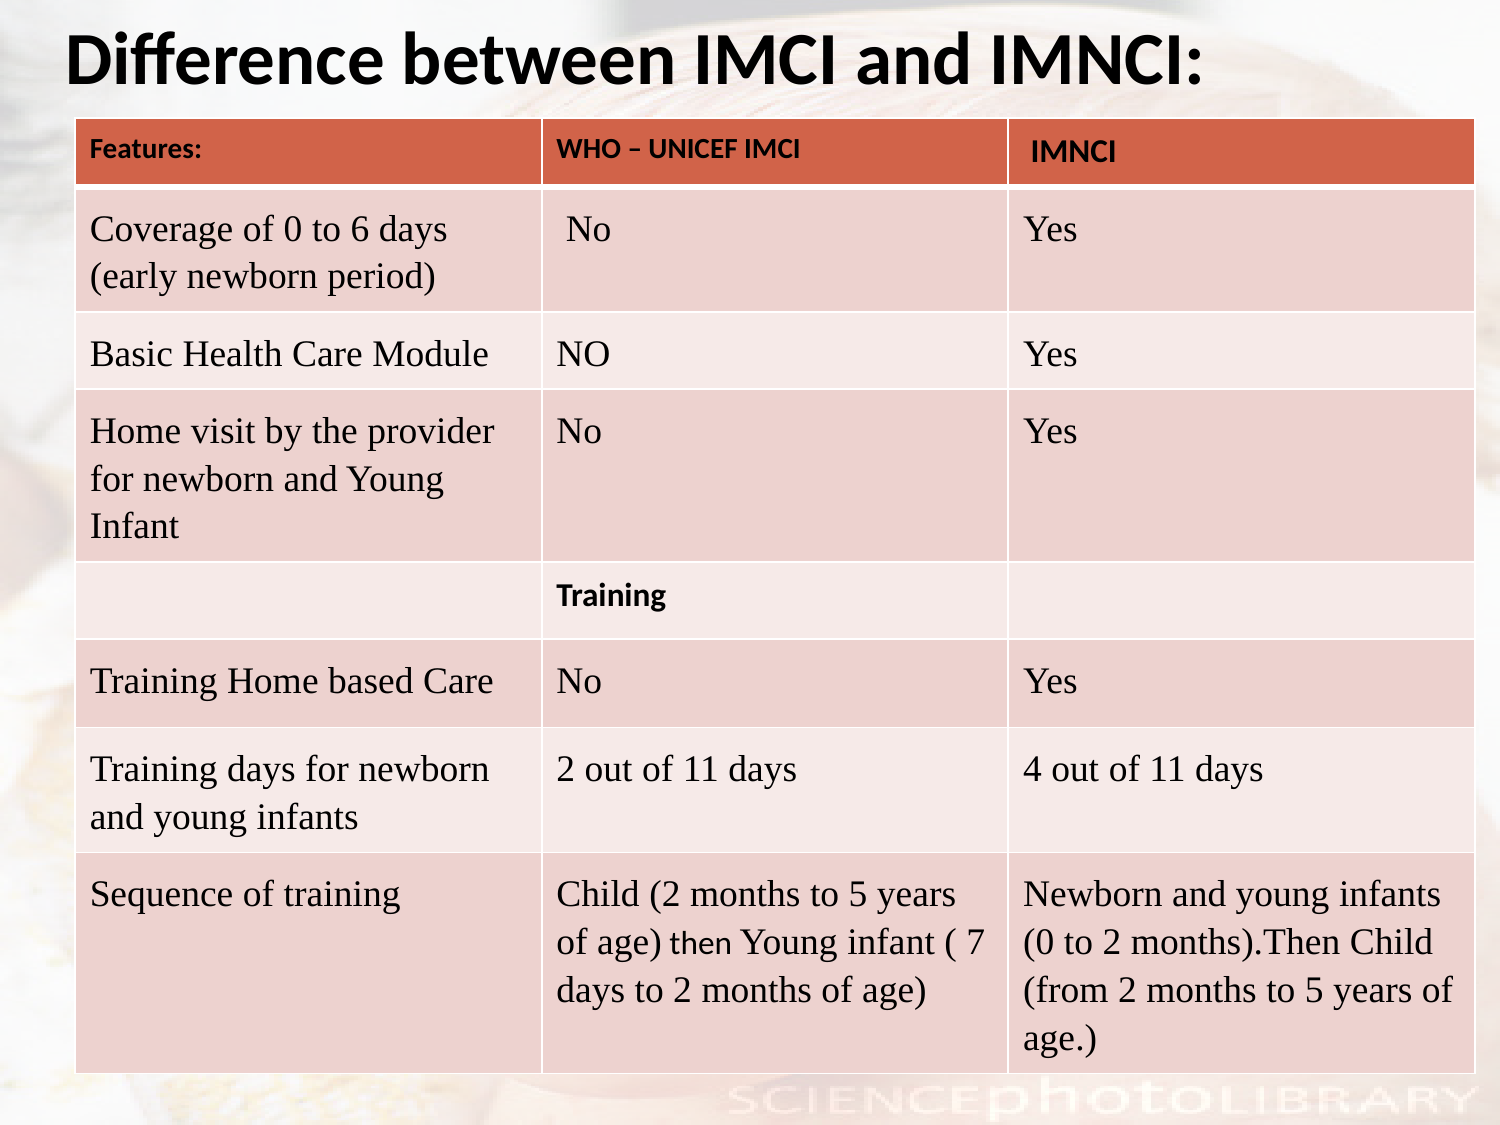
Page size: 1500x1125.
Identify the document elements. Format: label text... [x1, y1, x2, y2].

table_header WHO – UNICEF IMCI [543, 119, 1007, 184]
table_cell [1009, 563, 1474, 638]
table_cell 4 out of 11 days [1009, 728, 1474, 852]
table_cell Training days for newborn and young infants [76, 728, 541, 852]
title Difference between IMCI and IMNCI: [50, 50, 1425, 150]
table_header Features: [76, 119, 541, 184]
table_cell No [543, 390, 1007, 561]
table_cell Child (2 months to 5 years of age) then Young infant ( 7 days to 2 months of age) [543, 853, 1007, 1073]
table_cell Yes [1009, 190, 1474, 311]
table_cell Newborn and young infants (0 to 2 months).Then Child (from 2 months to 5 years of age.) [1009, 853, 1474, 1073]
table_cell Basic Health Care Module [76, 313, 541, 388]
table_cell Coverage of 0 to 6 days (early newborn period) [76, 190, 541, 311]
table_cell [76, 563, 541, 638]
table_header IMNCI [1009, 119, 1474, 184]
table_cell NO [543, 313, 1007, 388]
table_cell Yes [1009, 313, 1474, 388]
table_cell Yes [1009, 390, 1474, 561]
table_cell Training [543, 563, 1007, 638]
table_cell Yes [1009, 640, 1474, 727]
table_cell Training Home based Care [76, 640, 541, 727]
table_cell No [543, 190, 1007, 311]
table_cell No [543, 640, 1007, 727]
table_cell 2 out of 11 days [543, 728, 1007, 852]
table_cell Home visit by the provider for newborn and Young Infant [76, 390, 541, 561]
table_cell Sequence of training [76, 853, 541, 1073]
